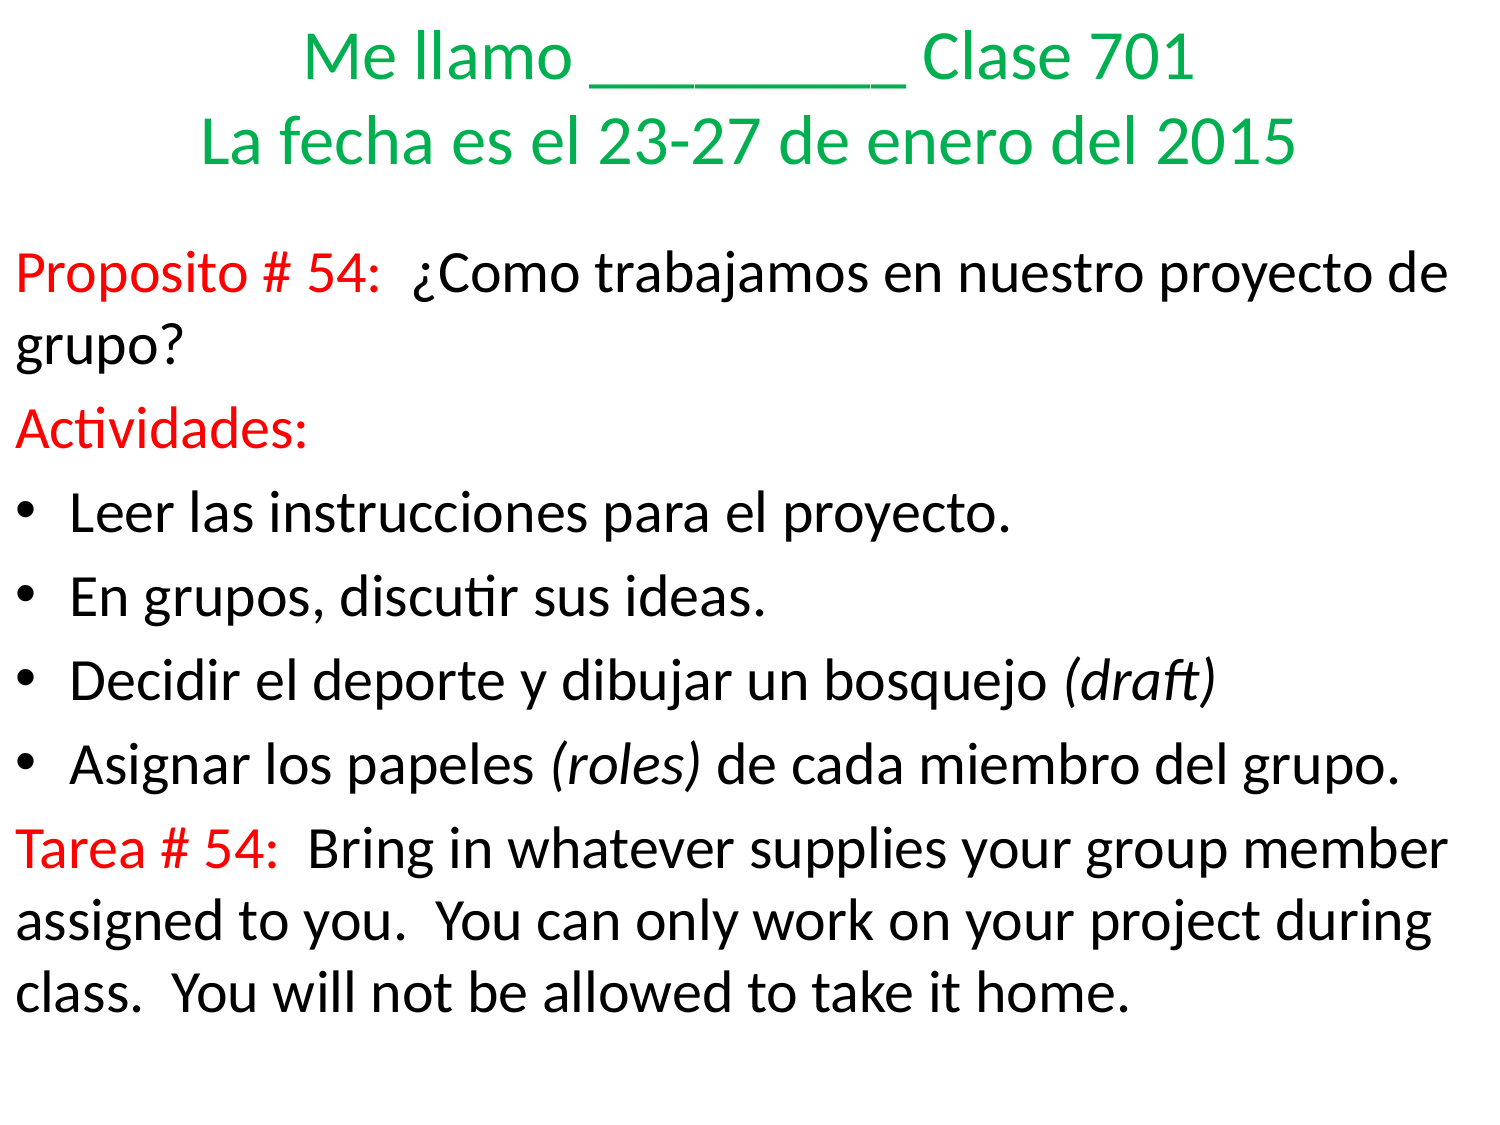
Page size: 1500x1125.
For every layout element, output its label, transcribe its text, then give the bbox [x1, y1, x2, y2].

list Proposito # 54: ¿Como trabajamos en nuestro proyecto de grupo? Actividades: Leer las instrucciones para el proyecto. En grupos, discutir sus ideas. Decidir el deporte y dibujar un bosquejo (draft) Asignar los papeles (roles) de cada miembro del grupo. Tarea # 54: Bring in whatever supplies your group member assigned to you. You can only work on your project during class. You will not be allowed to take it home. [0, 224, 1500, 1088]
title Me llamo _________ Clase 701 La fecha es el 23-27 de enero del 2015 [75, 0, 1425, 188]
